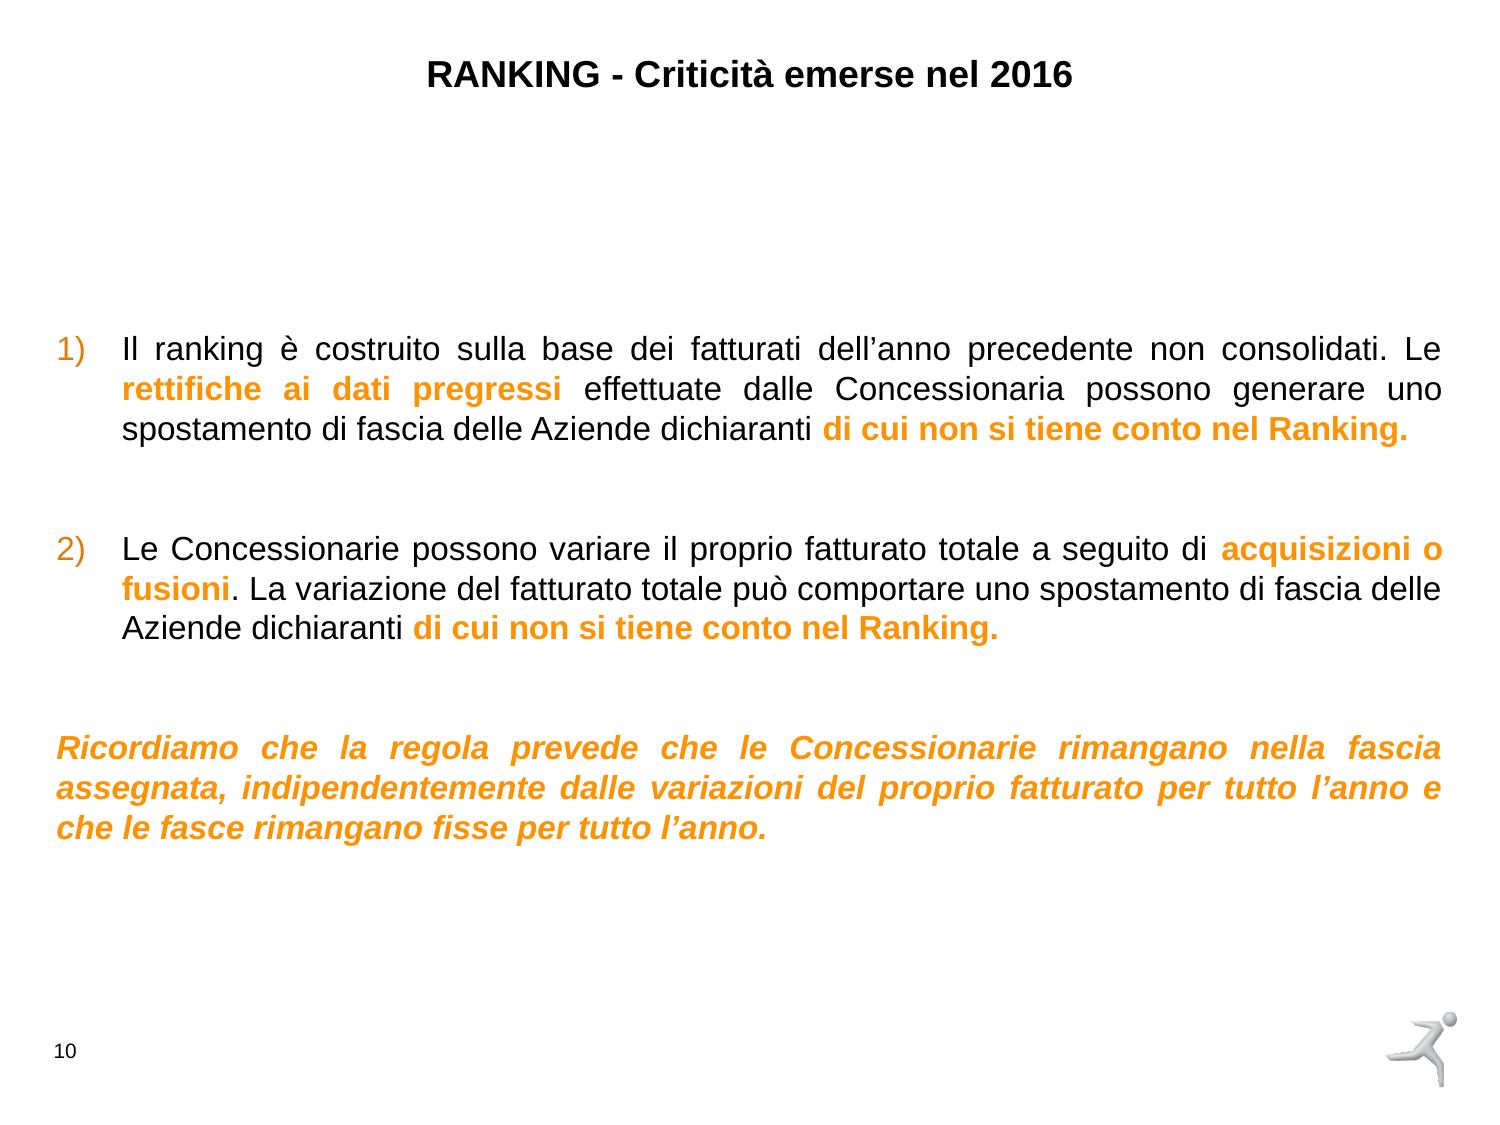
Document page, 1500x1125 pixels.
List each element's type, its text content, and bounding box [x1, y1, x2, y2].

picture [1366, 990, 1476, 1109]
text_box Il ranking è costruito sulla base dei fatturati dell’anno precedente non consolidati. Le rettifiche ai dati pregressi effettuate dalle Concessionaria possono generare uno spostamento di fascia delle Aziende dichiaranti di cui non si tiene conto nel Ranking. Le Concessionarie possono variare il proprio fatturato totale a seguito di acquisizioni o fusioni. La variazione del fatturato totale può comportare uno spostamento di fascia delle Aziende dichiaranti di cui non si tiene conto nel Ranking. Ricordiamo che la regola prevede che le Concessionarie rimangano nella fascia assegnata, indipendentemente dalle variazioni del proprio fatturato per tutto l’anno e che le fasce rimangano fisse per tutto l’anno. [41, 239, 1459, 894]
text_box RANKING - Criticità emerse nel 2016 [41, 42, 1459, 103]
